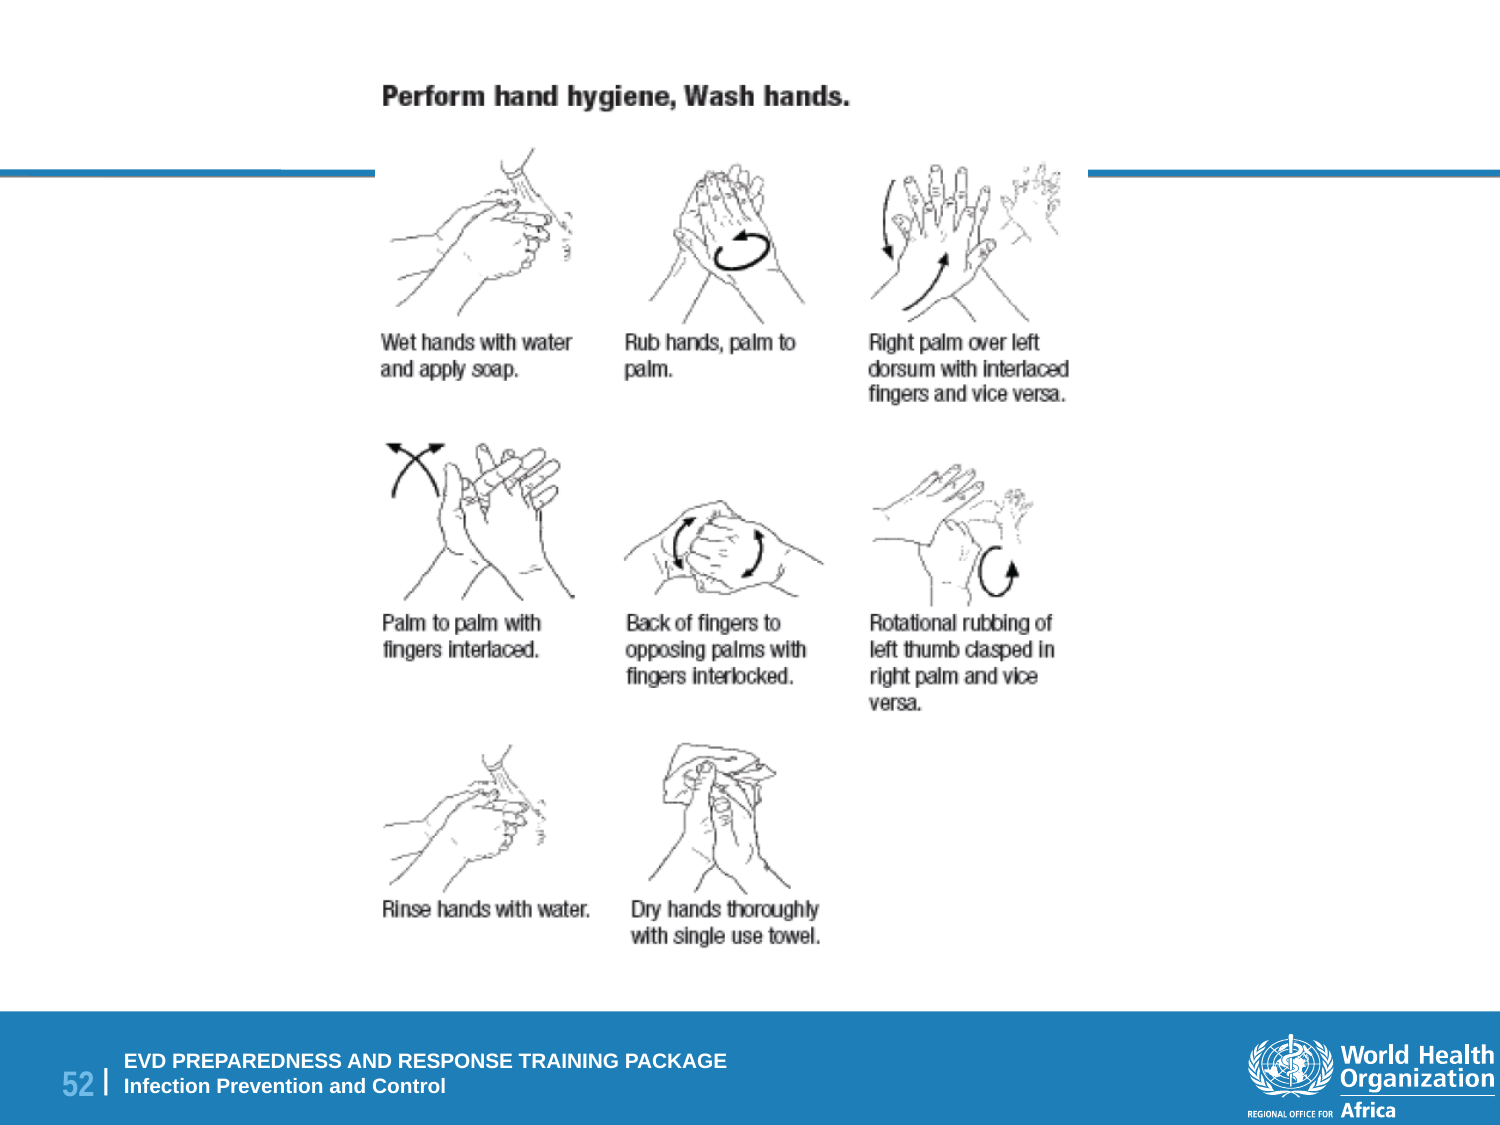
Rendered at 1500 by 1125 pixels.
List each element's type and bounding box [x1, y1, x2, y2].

picture [374, 75, 1089, 985]
